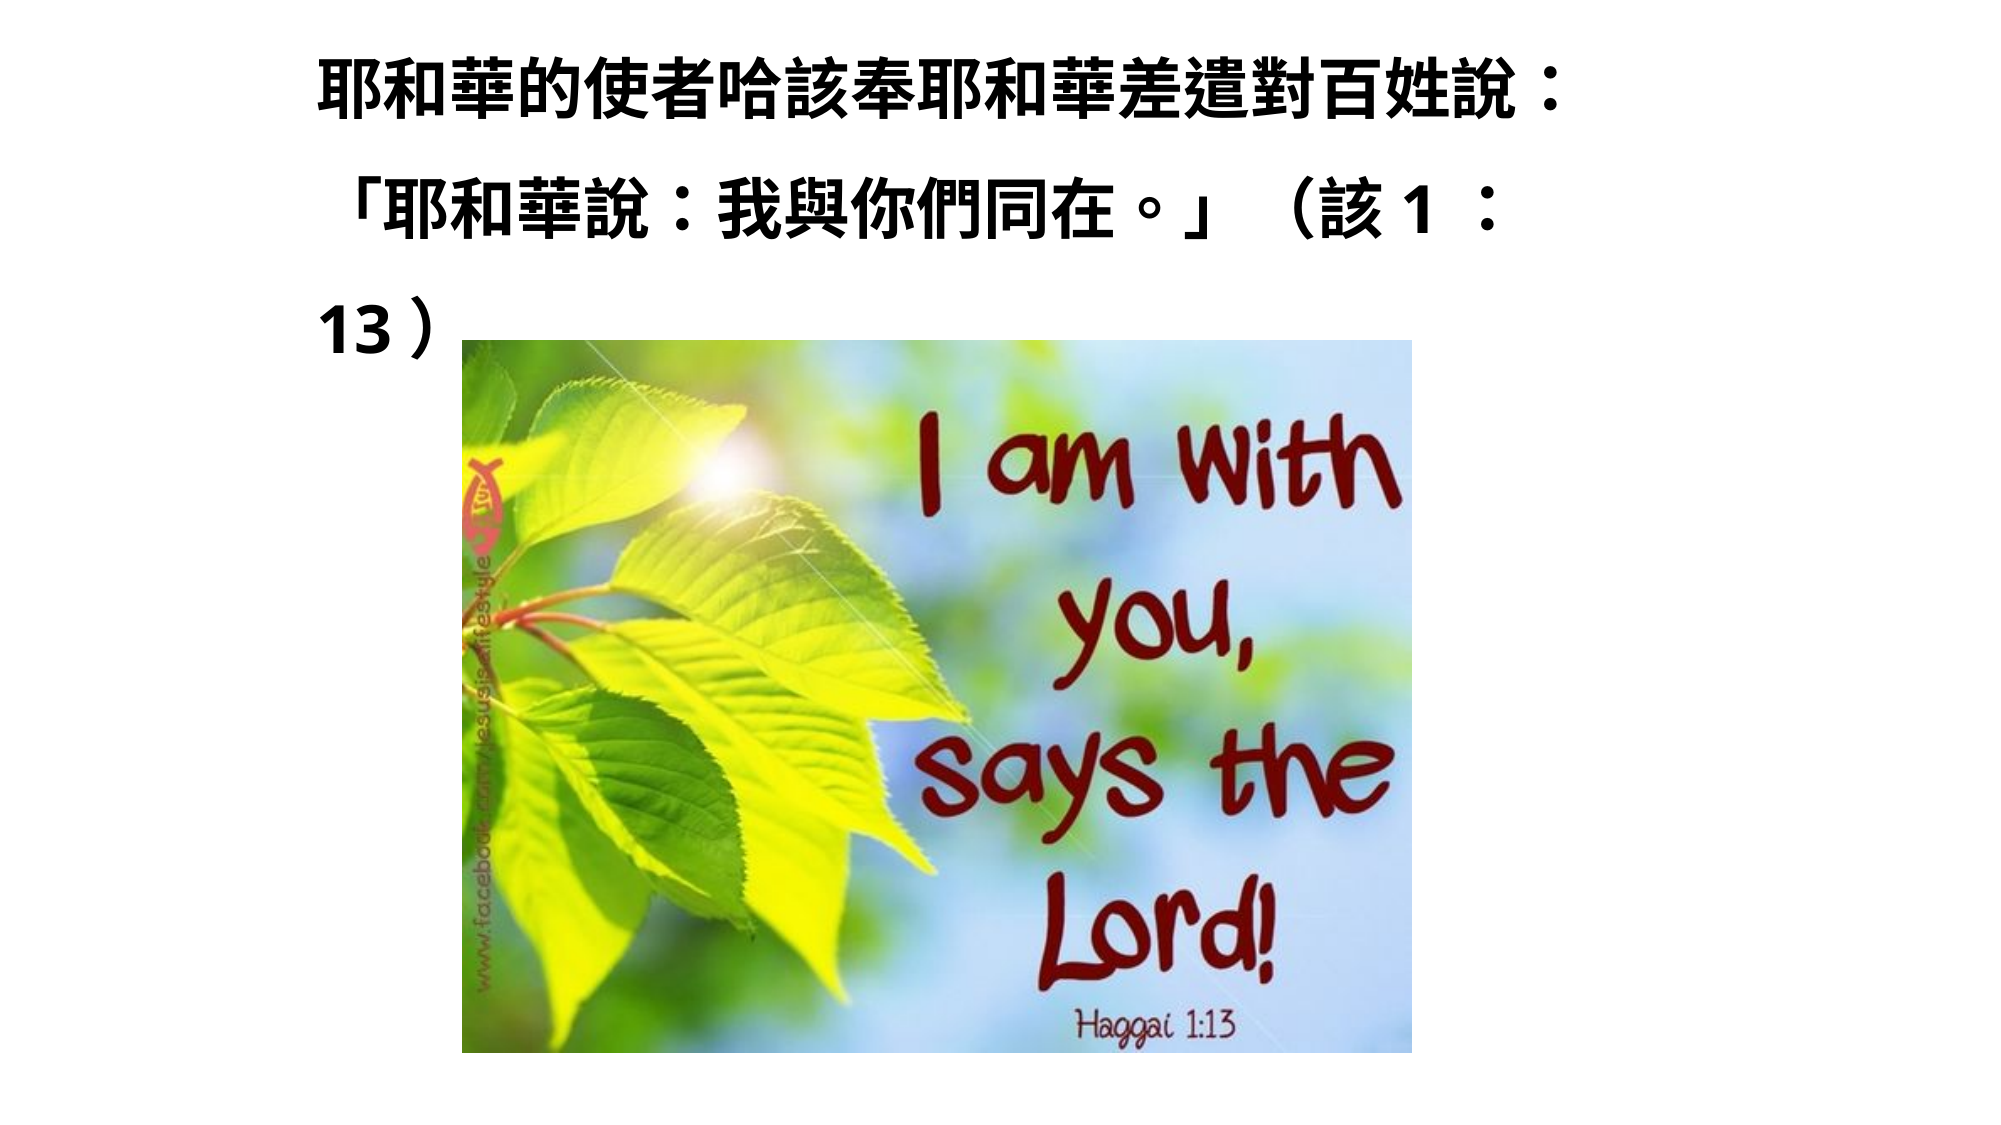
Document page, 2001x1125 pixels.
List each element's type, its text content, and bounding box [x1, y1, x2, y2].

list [462, 340, 1412, 1053]
title 耶和華的使者哈該奉耶和華差遣對百姓說：「耶和華說：我與你們同在。」（該1：13） [301, 77, 1640, 296]
